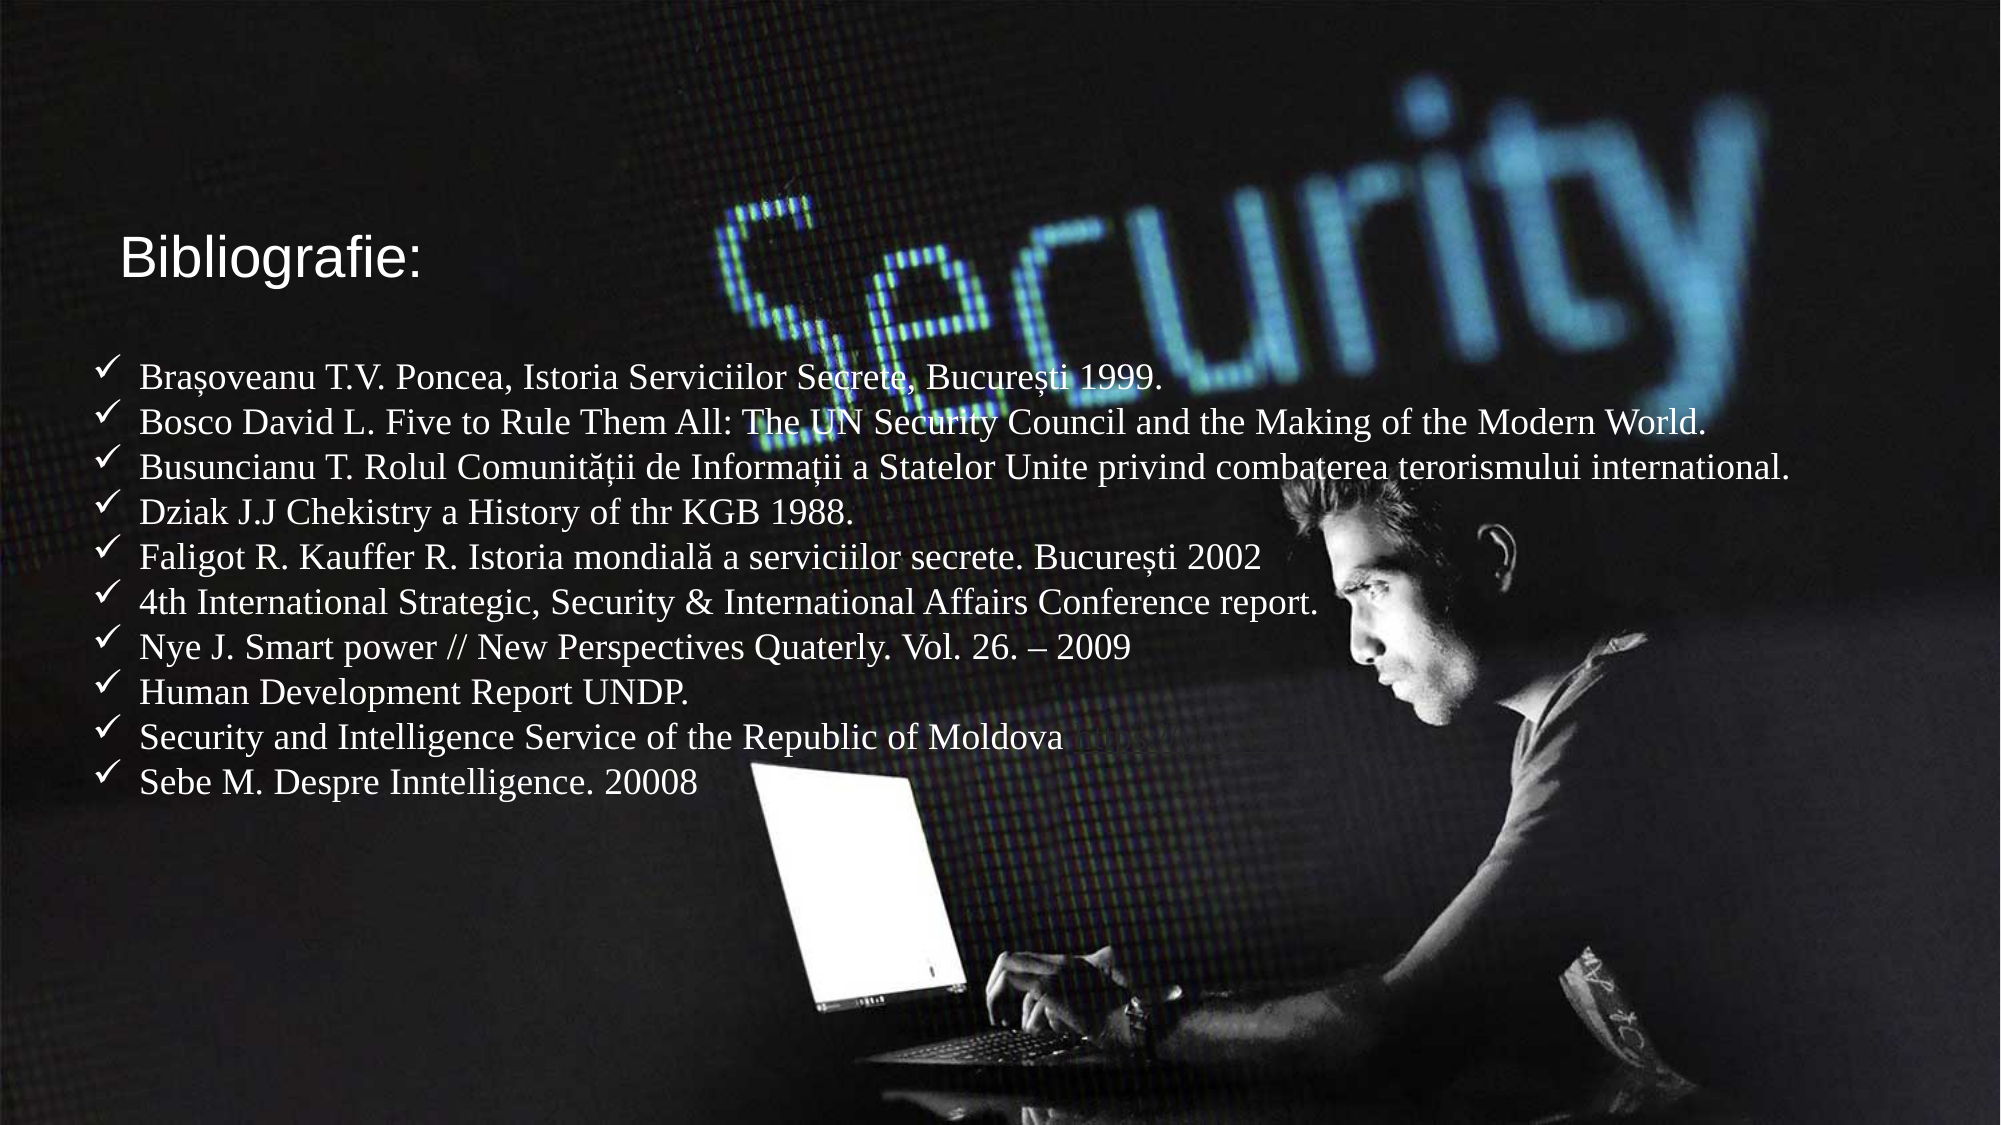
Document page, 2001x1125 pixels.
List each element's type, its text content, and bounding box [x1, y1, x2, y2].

picture [0, 0, 2001, 1125]
text_box Bibliografie: [104, 211, 602, 297]
text_box Brașoveanu T.V. Poncea, Istoria Serviciilor Secrete, București 1999. Bosco David L. Five to Rule Them All: The UN Security Council and the Making of the Modern World. Busuncianu T. Rolul Comunității de Informații a Statelor Unite privind combaterea terorismului international. Dziak J.J Chekistry a History of thr KGB 1988. Faligot R. Kauffer R. Istoria mondială a serviciilor secrete. București 2002 4th International Strategic, Security & International Affairs Conference report. Nye J. Smart power // New Perspectives Quaterly. Vol. 26. – 2009 Human Development Report UNDP. Security and Intelligence Service of the Republic of Moldova https://www.sis.md/ Sebe M. Despre Inntelligence. 20008 [77, 344, 1825, 846]
